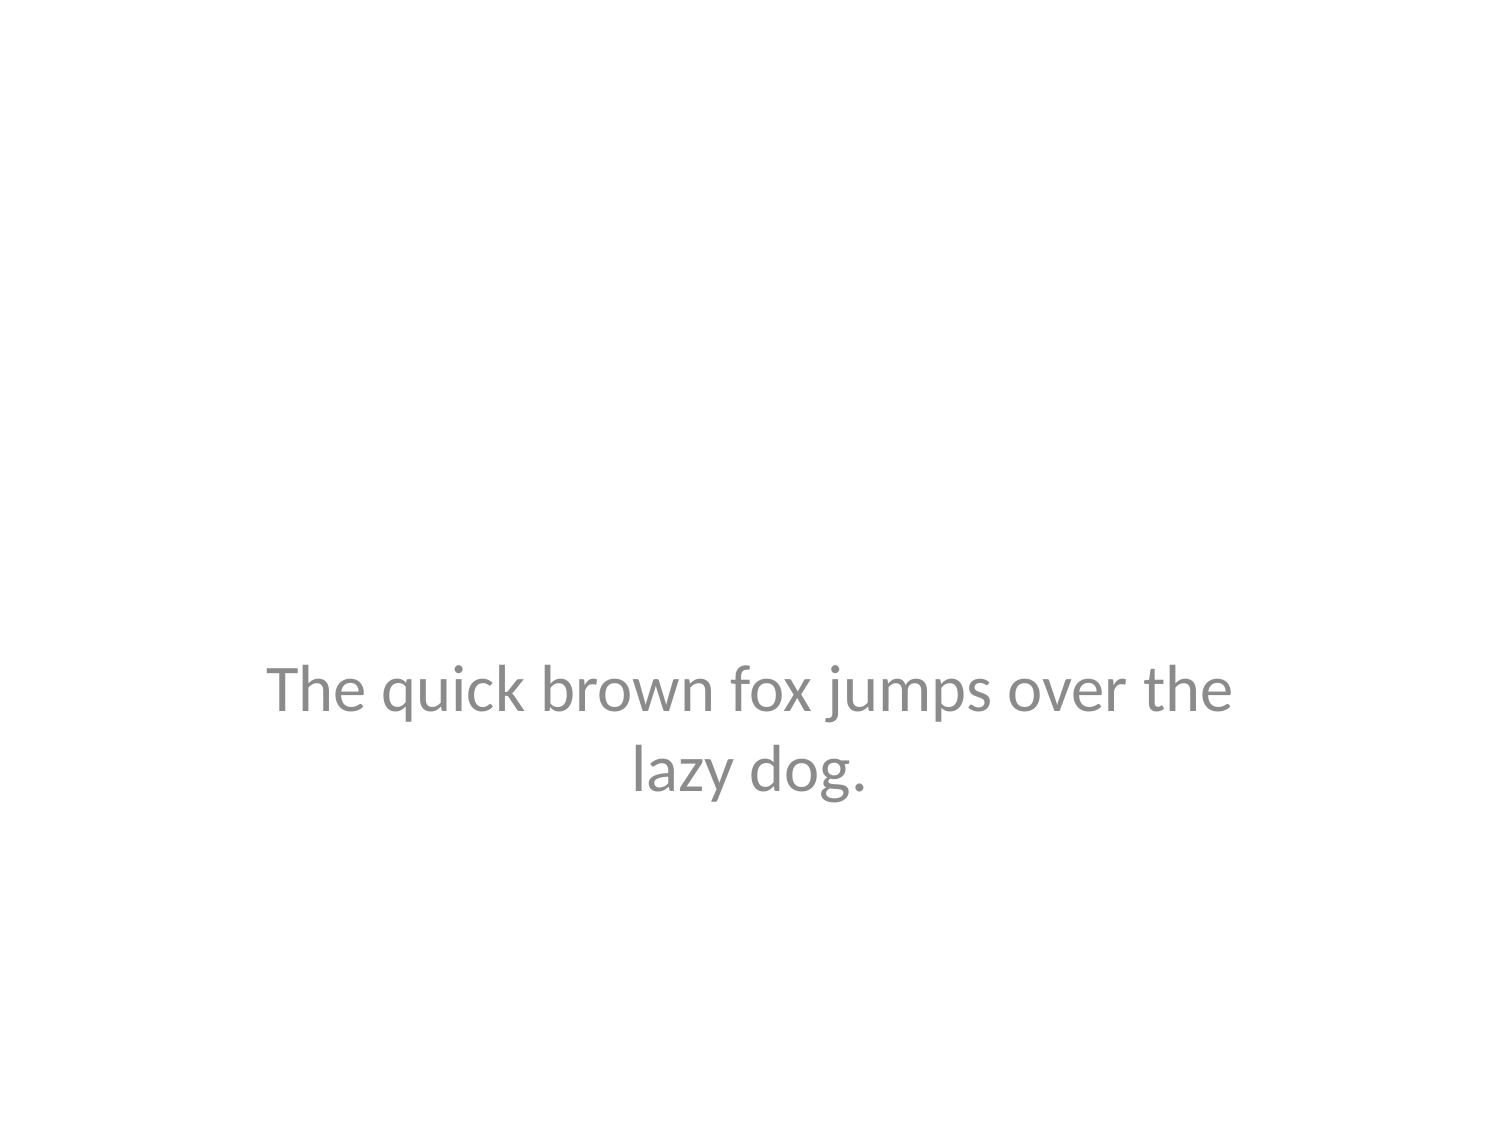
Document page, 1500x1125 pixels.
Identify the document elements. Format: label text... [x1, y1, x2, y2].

subtitle The quick brown fox jumps over the lazy dog. [225, 637, 1275, 925]
